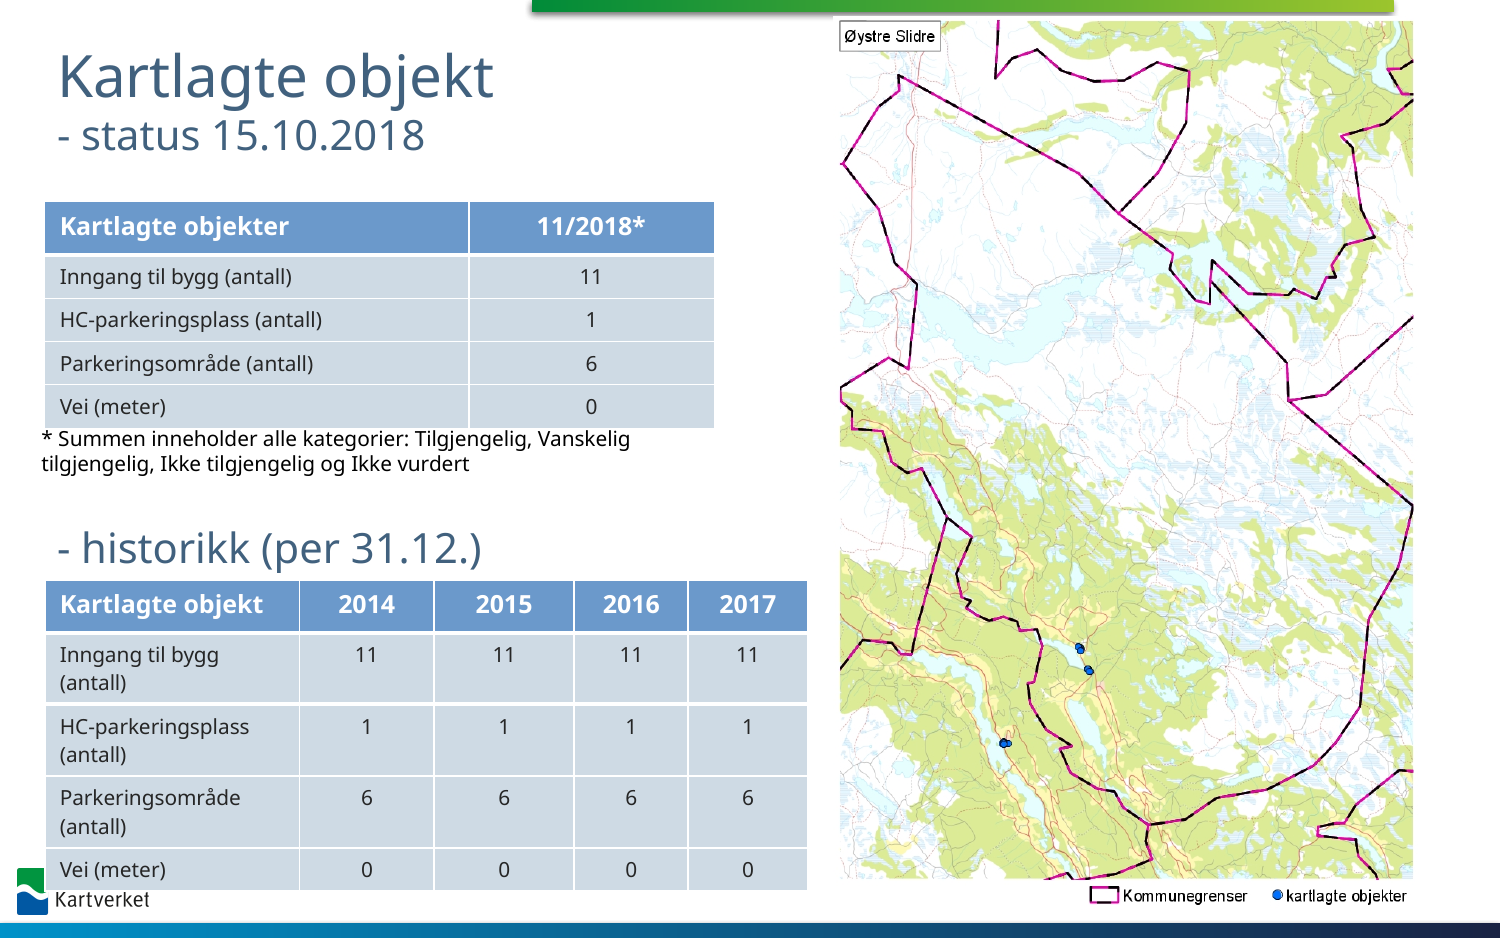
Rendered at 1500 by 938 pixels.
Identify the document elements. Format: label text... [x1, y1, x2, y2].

table_cell 1 [470, 299, 714, 341]
table_cell HC-parkeringsplass (antall) [45, 299, 468, 341]
table_cell HC-parkeringsplass (antall) [46, 706, 299, 775]
table_cell 0 [575, 849, 687, 890]
text_box * Summen inneholder alle kategorier: Tilgjengelig, Vanskelig tilgjengelig, Ikke tilgjengelig og Ikke vurdert [26, 417, 711, 483]
table_header 2014 [300, 581, 433, 631]
table_cell 11 [435, 635, 573, 702]
table_header Kartlagte objekt [46, 581, 299, 631]
text_box - historikk (per 31.12.) [42, 496, 828, 580]
text_box Kartlagte objekt - status 15.10.2018 [42, 24, 828, 167]
table_header Kartlagte objekter [45, 202, 468, 253]
table_cell Vei (meter) [46, 849, 299, 890]
table_cell Inngang til bygg (antall) [46, 635, 299, 702]
table_cell 1 [689, 706, 807, 775]
table_header 11/2018* [470, 202, 714, 253]
table_cell 0 [300, 849, 433, 890]
table_header 2016 [575, 581, 687, 631]
table_cell 1 [435, 706, 573, 775]
table_cell 11 [300, 635, 433, 702]
picture [833, 16, 1419, 913]
table_cell Parkeringsområde (antall) [46, 777, 299, 847]
table_cell Parkeringsområde (antall) [45, 342, 468, 384]
table_cell 0 [435, 849, 573, 890]
table_cell 0 [470, 385, 714, 428]
table_cell 6 [435, 777, 573, 847]
table_cell 11 [575, 635, 687, 702]
table_cell 6 [300, 777, 433, 847]
table_cell 11 [470, 257, 714, 298]
table_cell 6 [575, 777, 687, 847]
table_cell 6 [470, 342, 714, 384]
table_cell Vei (meter) [45, 385, 468, 417]
table_cell 0 [689, 849, 807, 890]
table_cell 11 [689, 635, 807, 702]
table_cell 1 [300, 706, 433, 775]
table_cell 1 [575, 706, 687, 775]
table_header 2015 [435, 581, 573, 631]
table_cell 6 [689, 777, 807, 847]
table_header 2017 [689, 581, 807, 631]
table_cell Inngang til bygg (antall) [45, 257, 468, 298]
